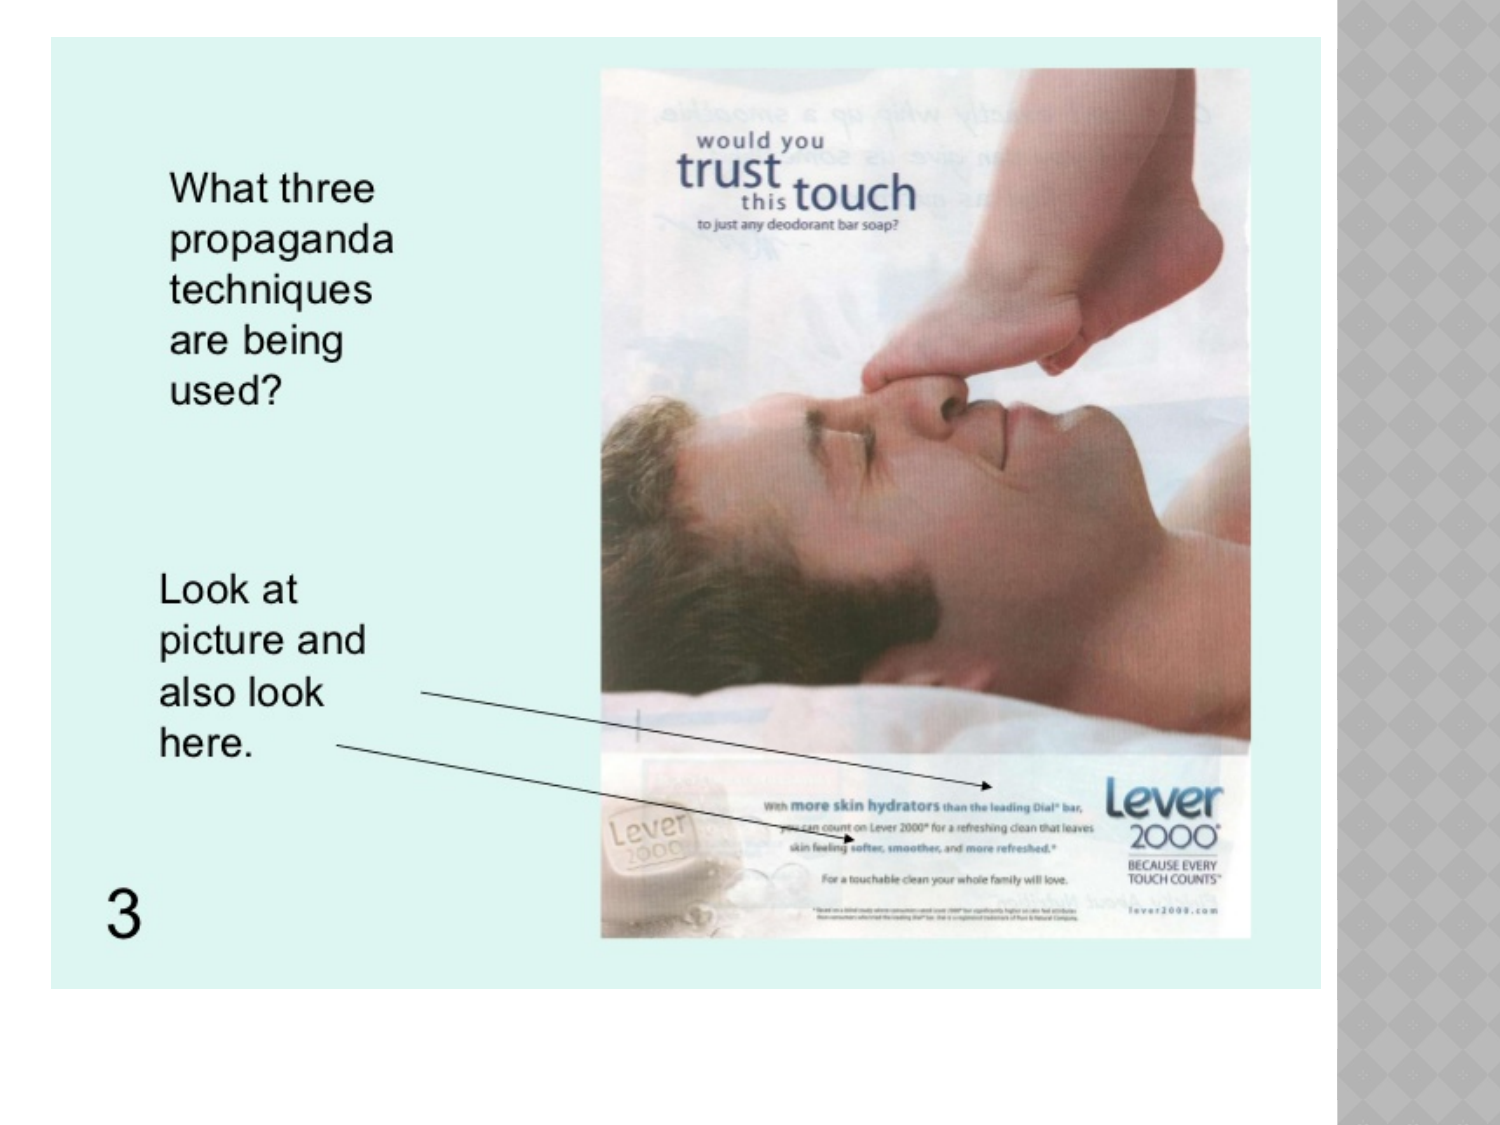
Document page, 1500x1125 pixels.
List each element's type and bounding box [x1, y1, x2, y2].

picture [50, 37, 1321, 990]
